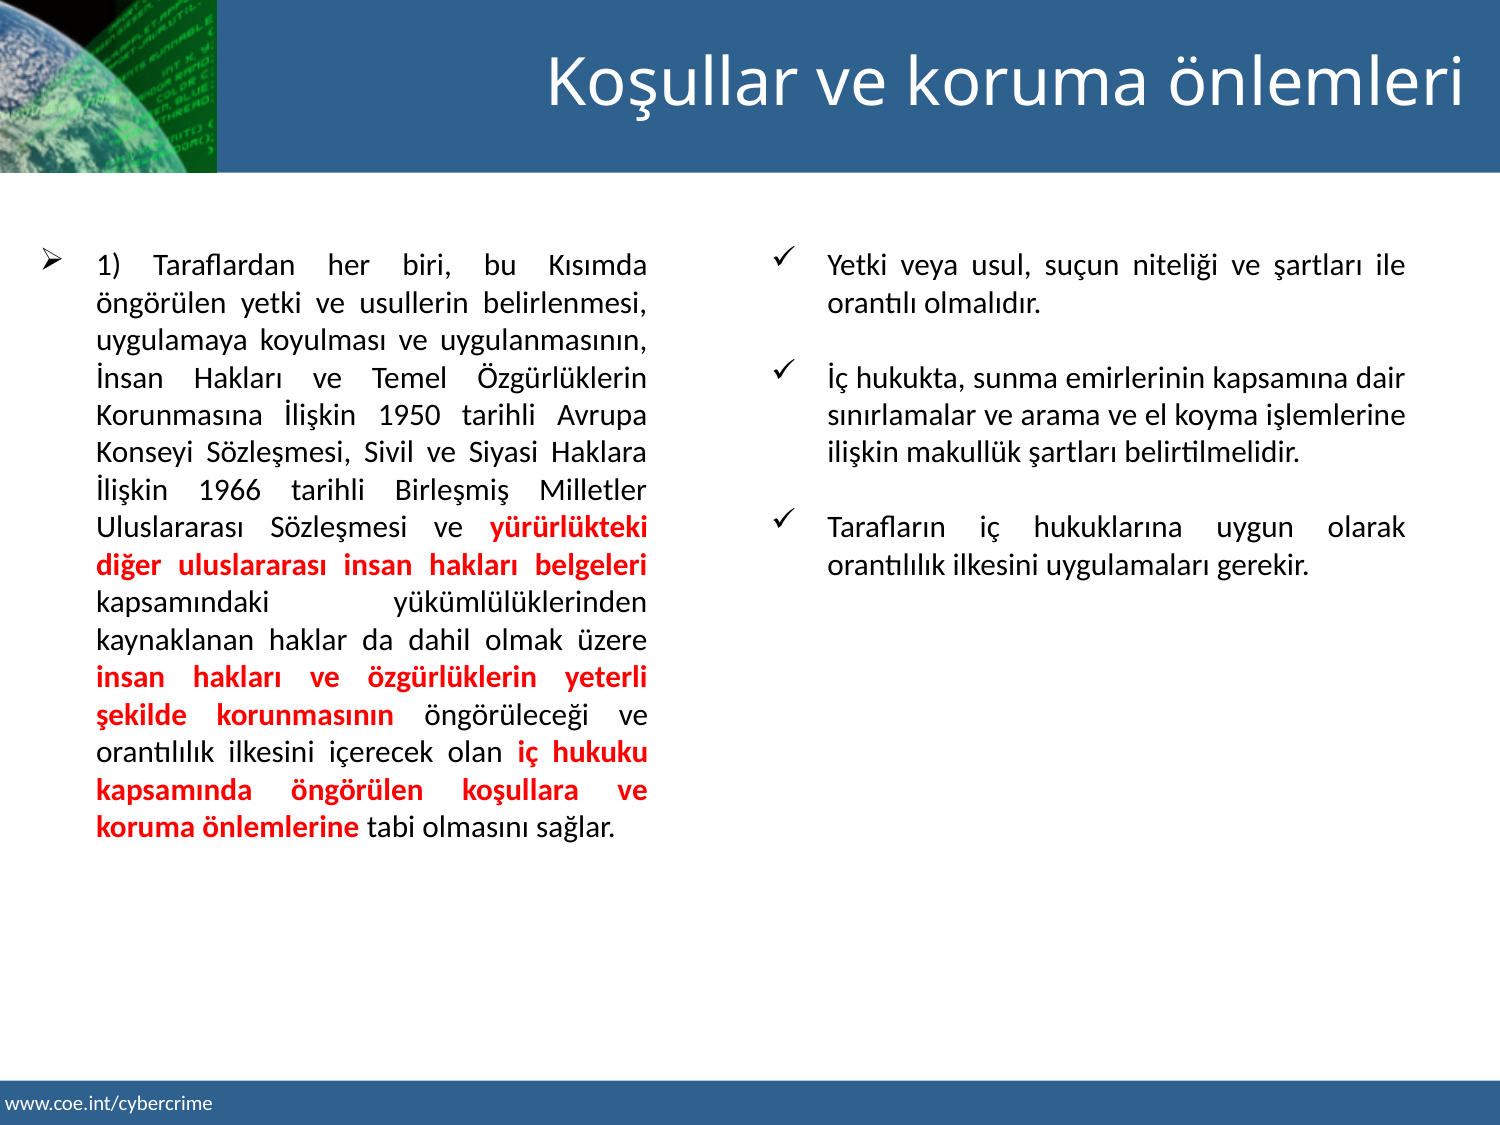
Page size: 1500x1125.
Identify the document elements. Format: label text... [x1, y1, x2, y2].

text_box 1) Taraflardan her biri, bu Kısımda öngörülen yetki ve usullerin belirlenmesi, uygulamaya koyulması ve uygulanmasının, İnsan Hakları ve Temel Özgürlüklerin Korunmasına İlişkin 1950 tarihli Avrupa Konseyi Sözleşmesi, Sivil ve Siyasi Haklara İlişkin 1966 tarihli Birleşmiş Milletler Uluslararası Sözleşmesi ve yürürlükteki diğer uluslararası insan hakları belgeleri kapsamındaki yükümlülüklerinden kaynaklanan haklar da dahil olmak üzere insan hakları ve özgürlüklerin yeterli şekilde korunmasının öngörüleceği ve orantılılık ilkesini içerecek olan iç hukuku kapsamında öngörülen koşullara ve koruma önlemlerine tabi olmasını sağlar. [25, 237, 664, 851]
text_box Yetki veya usul, suçun niteliği ve şartları ile orantılı olmalıdır. İç hukukta, sunma emirlerinin kapsamına dair sınırlamalar ve arama ve el koyma işlemlerine ilişkin makullük şartları belirtilmelidir. Tarafların iç hukuklarına uygun olarak orantılılık ilkesini uygulamaları gerekir. [756, 237, 1422, 589]
picture [0, 0, 217, 173]
text_box Koşullar ve koruma önlemleri [230, 31, 1483, 126]
